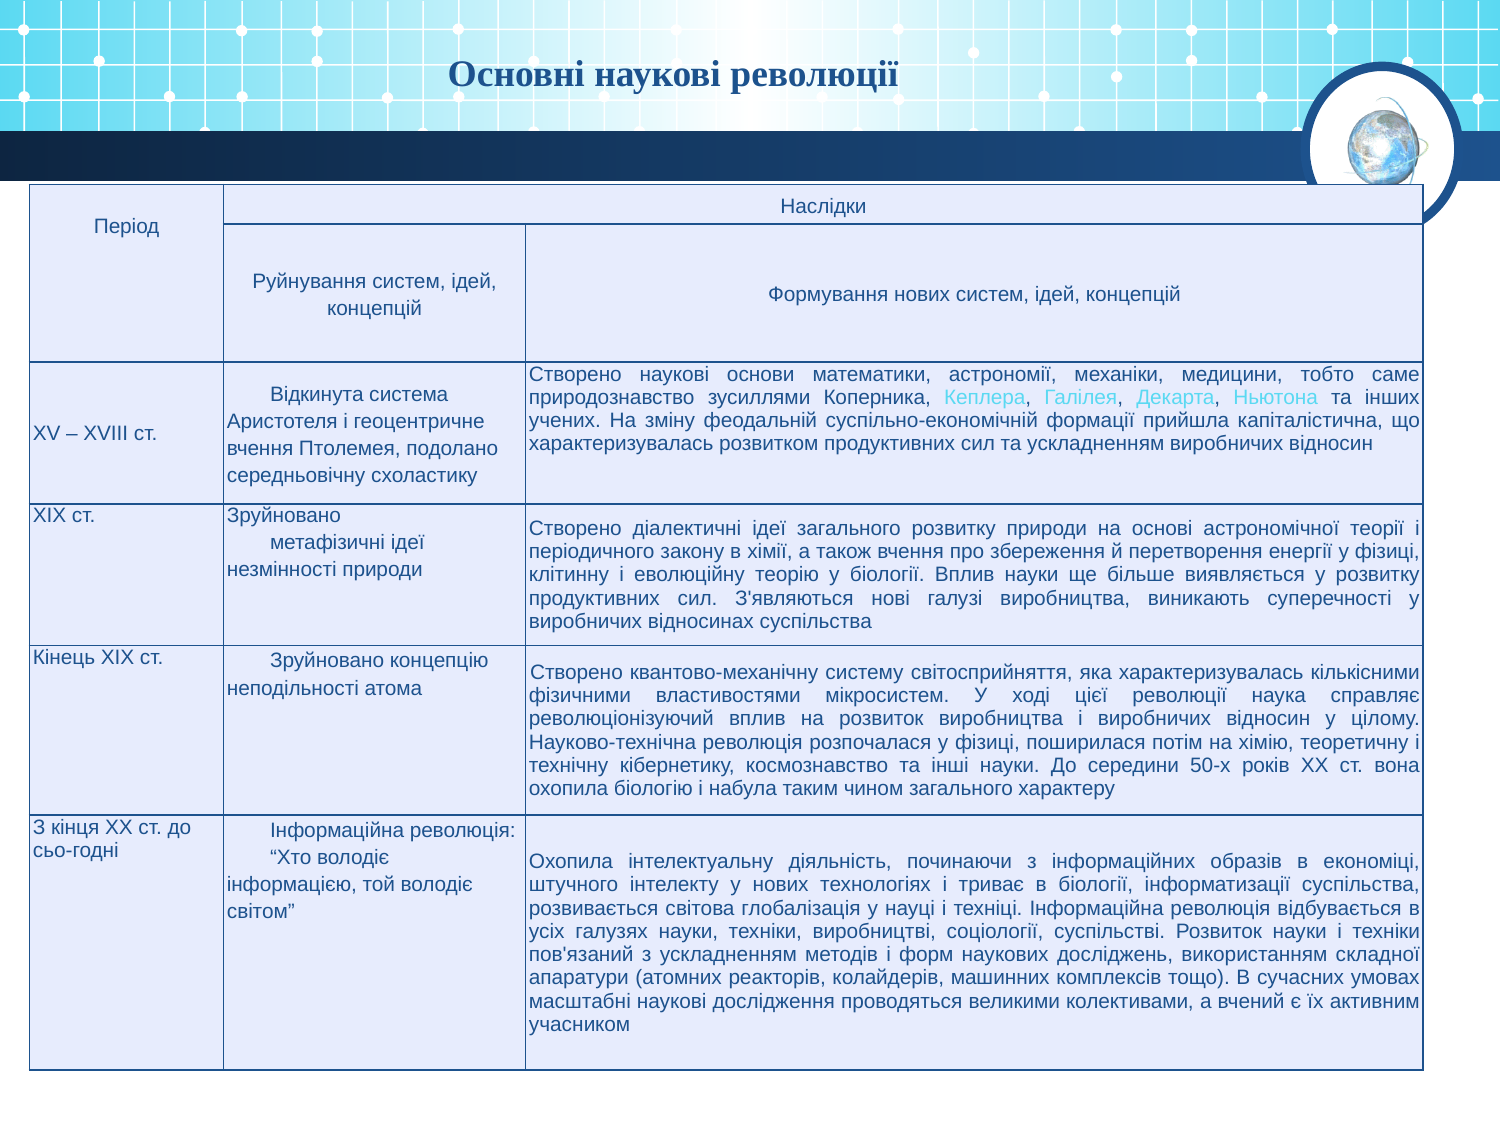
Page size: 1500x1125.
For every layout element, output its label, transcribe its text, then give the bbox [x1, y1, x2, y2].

table_cell Руйнування систем, ідей, концепцій [224, 225, 525, 361]
table_cell XІX ст. [30, 505, 223, 645]
text_box Основні наукові революції [135, 19, 1211, 102]
table_cell Зруйновано концепцію неподільності атома [224, 646, 525, 814]
table_cell Відкинута система Аристотеля і геоцентричне вчення Птолемея, подолано середньовічну схоластику [224, 363, 525, 503]
table_cell Створено квантово-механічну систему світосприйняття, яка характеризувалась кількісними фізичними властивостями мікросистем. У ході цієї революції наука справляє революціонізуючий вплив на розвиток виробництва і виробничих відносин у цілому. Науково-технічна революція розпочалася у фізиці, поширилася потім на хімію, теоретичну і технічну кібернетику, космознавство та інші науки. До середини 50-х років ХХ ст. вона охопила біологію і набула таким чином загального характеру [526, 646, 1422, 814]
table_header Період [30, 185, 223, 361]
table_cell Інформаційна революція: “Хто володіє інформацією, той володіє світом” [224, 816, 525, 1069]
table_cell Створено діалектичні ідеї загального розвитку природи на основі астрономічної теорії і періодичного закону в хімії, а також вчення про збереження й перетворення енергії у фізиці, клітинну і еволюційну теорію у біології. Вплив науки ще більше виявляється у розвитку продуктивних сил. З'являються нові галузі виробництва, виникають суперечності у виробничих відносинах суспільства [526, 505, 1422, 645]
table_cell З кінця XX ст. до сьо-годні [30, 816, 223, 1069]
table_cell ХV – XVIII ст. [30, 363, 223, 503]
table_cell Створено наукові основи математики, астрономії, механіки, медицини, тобто саме природознавство зусиллями Коперника, Кеплера, Галілея, Декарта, Ньютона та інших учених. На зміну феодальній суспільно-економічній формації прийшла капіталістична, що характеризувалась розвитком продуктивних сил та ускладненням виробничих відносин [526, 363, 1422, 503]
table_cell Формування нових систем, ідей, концепцій [526, 225, 1422, 361]
table_cell Зруйновано метафізичні ідеї незмінності природи [224, 505, 525, 645]
table_header Наслідки [224, 185, 1422, 223]
table_cell Кінець XIX ст. [30, 646, 223, 814]
table_cell Охопила інтелектуальну діяльність, починаючи з інформаційних образів в економіці, штучного інтелекту у нових технологіях і триває в біології, інформатизації суспільства, розвивається світова глобалізація у науці і техніці. Інформаційна революція відбувається в усіх галузях науки, техніки, виробництві, соціології, суспільстві. Розвиток науки і техніки пов'язаний з ускладненням методів і форм наукових досліджень, використанням складної апаратури (атомних реакторів, колайдерів, машинних комплексів тощо). В сучасних умовах масштабні наукові дослідження проводяться великими колективами, а вчений є їх активним учасником [526, 816, 1422, 1069]
picture [1310, 72, 1454, 211]
